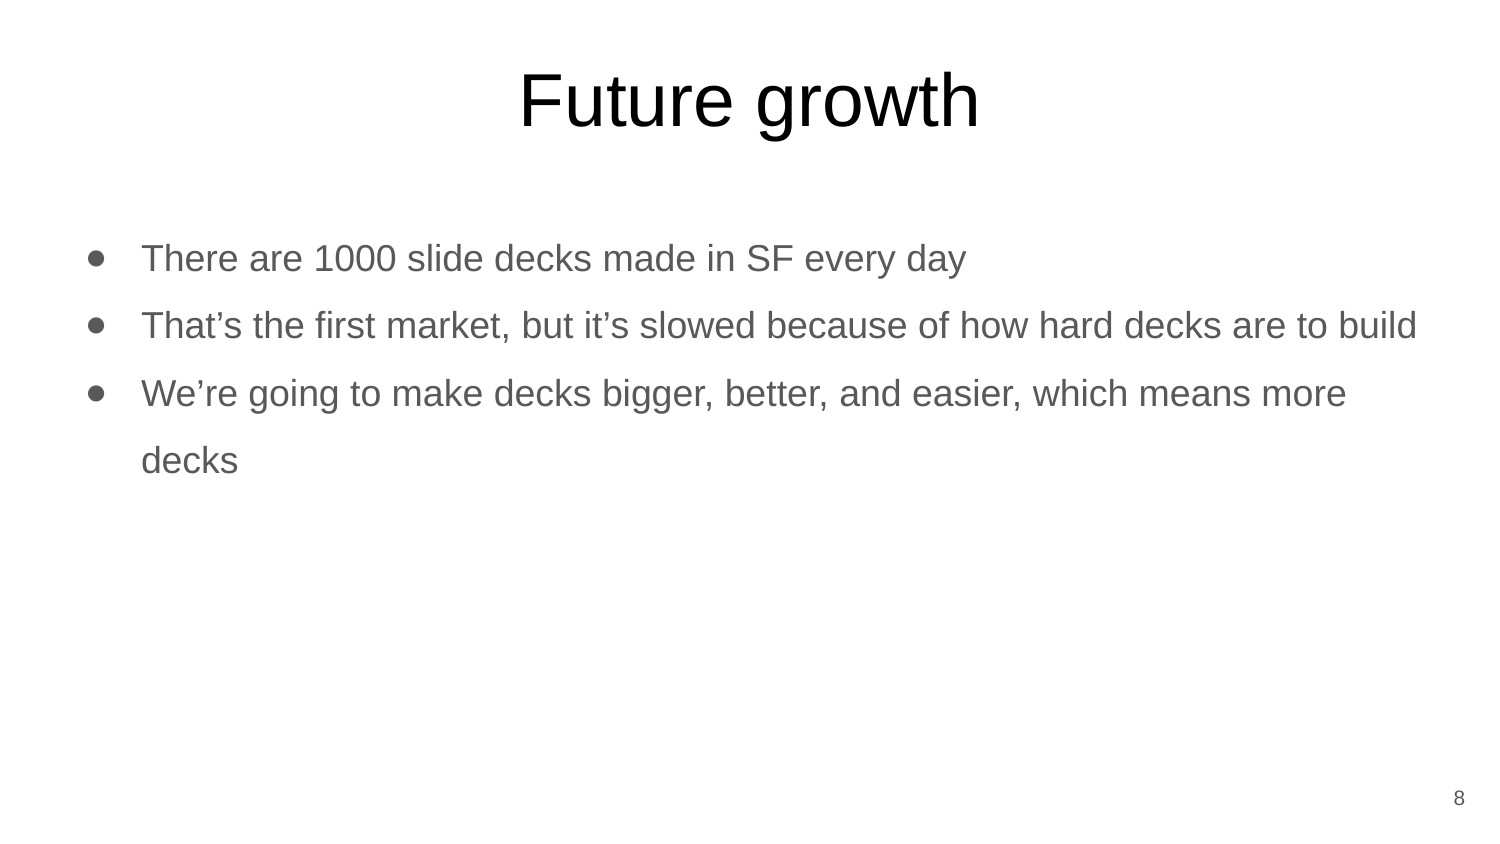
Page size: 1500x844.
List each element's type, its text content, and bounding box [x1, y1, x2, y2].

slide_number 8 [1389, 764, 1480, 830]
subtitle There are 1000 slide decks made in SF every day That’s the first market, but it’s slowed because of how hard decks are to build We’re going to make decks bigger, better, and easier, which means more decks [51, 196, 1449, 744]
title Future growth [51, 42, 1449, 157]
